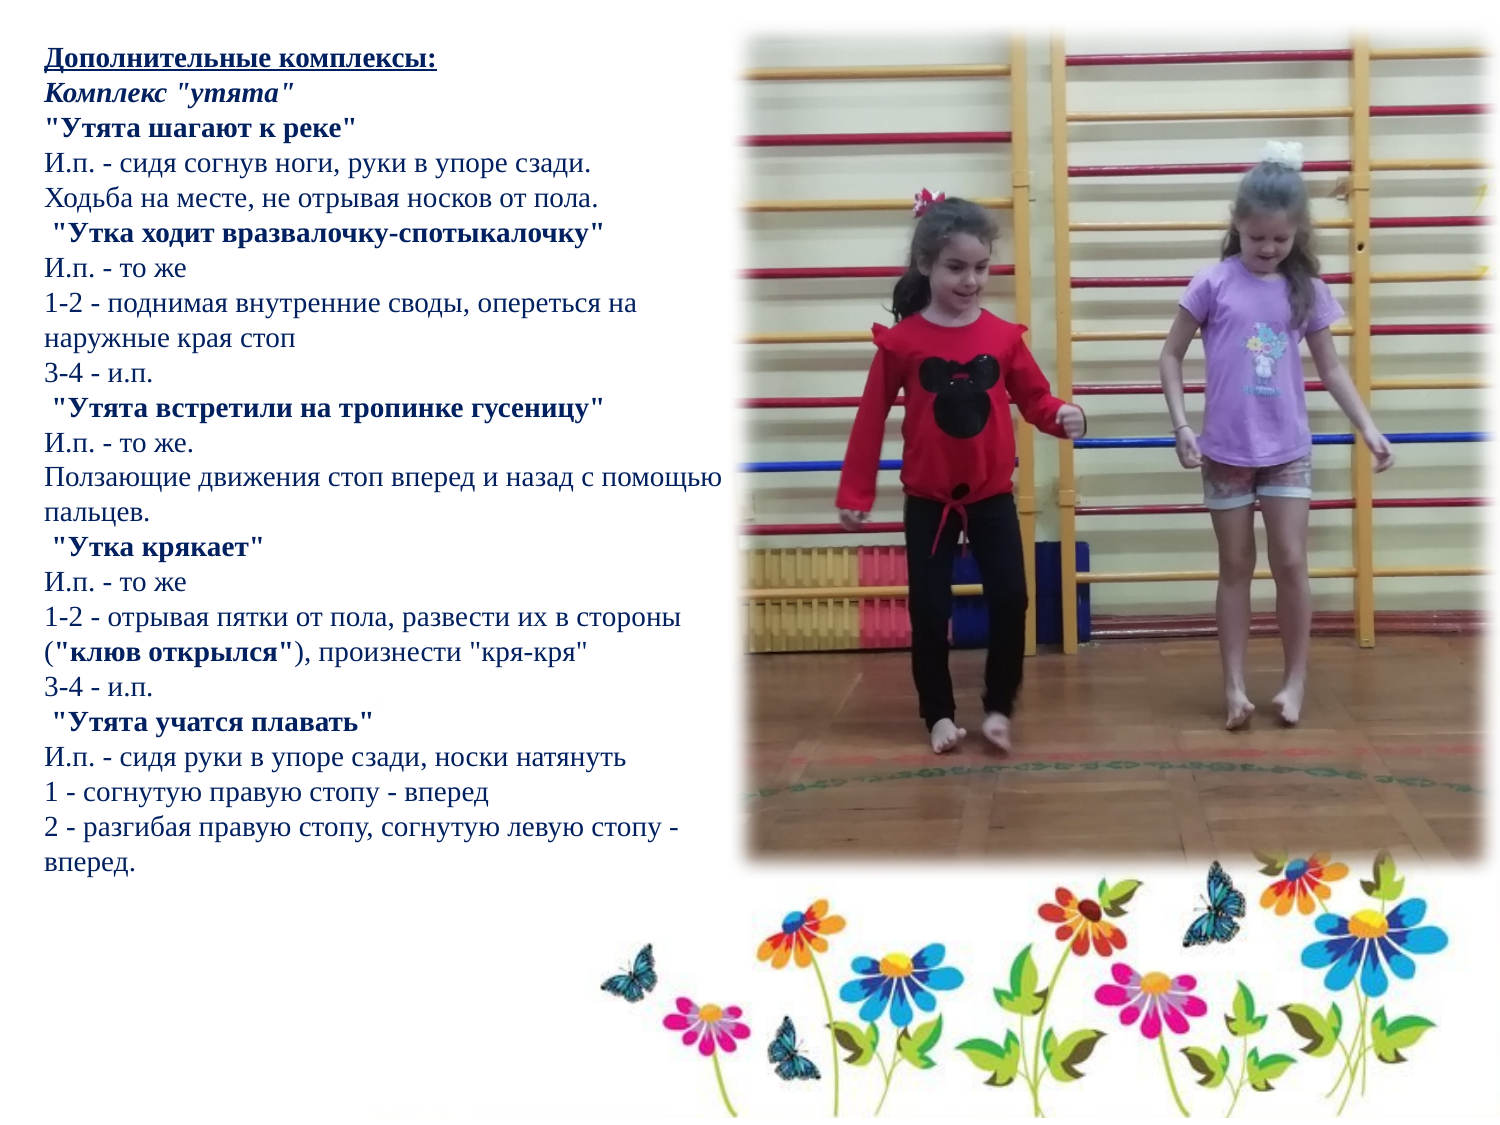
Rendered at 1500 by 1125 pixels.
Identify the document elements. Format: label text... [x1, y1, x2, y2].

text_box Дополнительные комплексы: Комплекс "утята" "Утята шагают к реке" И.п. - сидя согнув ноги, руки в упоре сзади. Ходьба на месте, не отрывая носков от пола. "Утка ходит вразвалочку-спотыкалочку" И.п. - то же 1-2 - поднимая внутренние своды, опереться на наружные края стоп 3-4 - и.п. "Утята встретили на тропинке гусеницу" И.п. - то же. Ползающие движения стоп вперед и назад с помощью пальцев. "Утка крякает" И.п. - то же 1-2 - отрывая пятки от пола, развести их в стороны ("клюв открылся"), произнести "кря-кря" 3-4 - и.п. "Утята учатся плавать" И.п. - сидя руки в упоре сзади, носки натянуть 1 - согнутую правую стопу - вперед 2 - разгибая правую стопу, согнутую левую стопу - вперед. [29, 30, 722, 885]
picture [371, 18, 1500, 1118]
